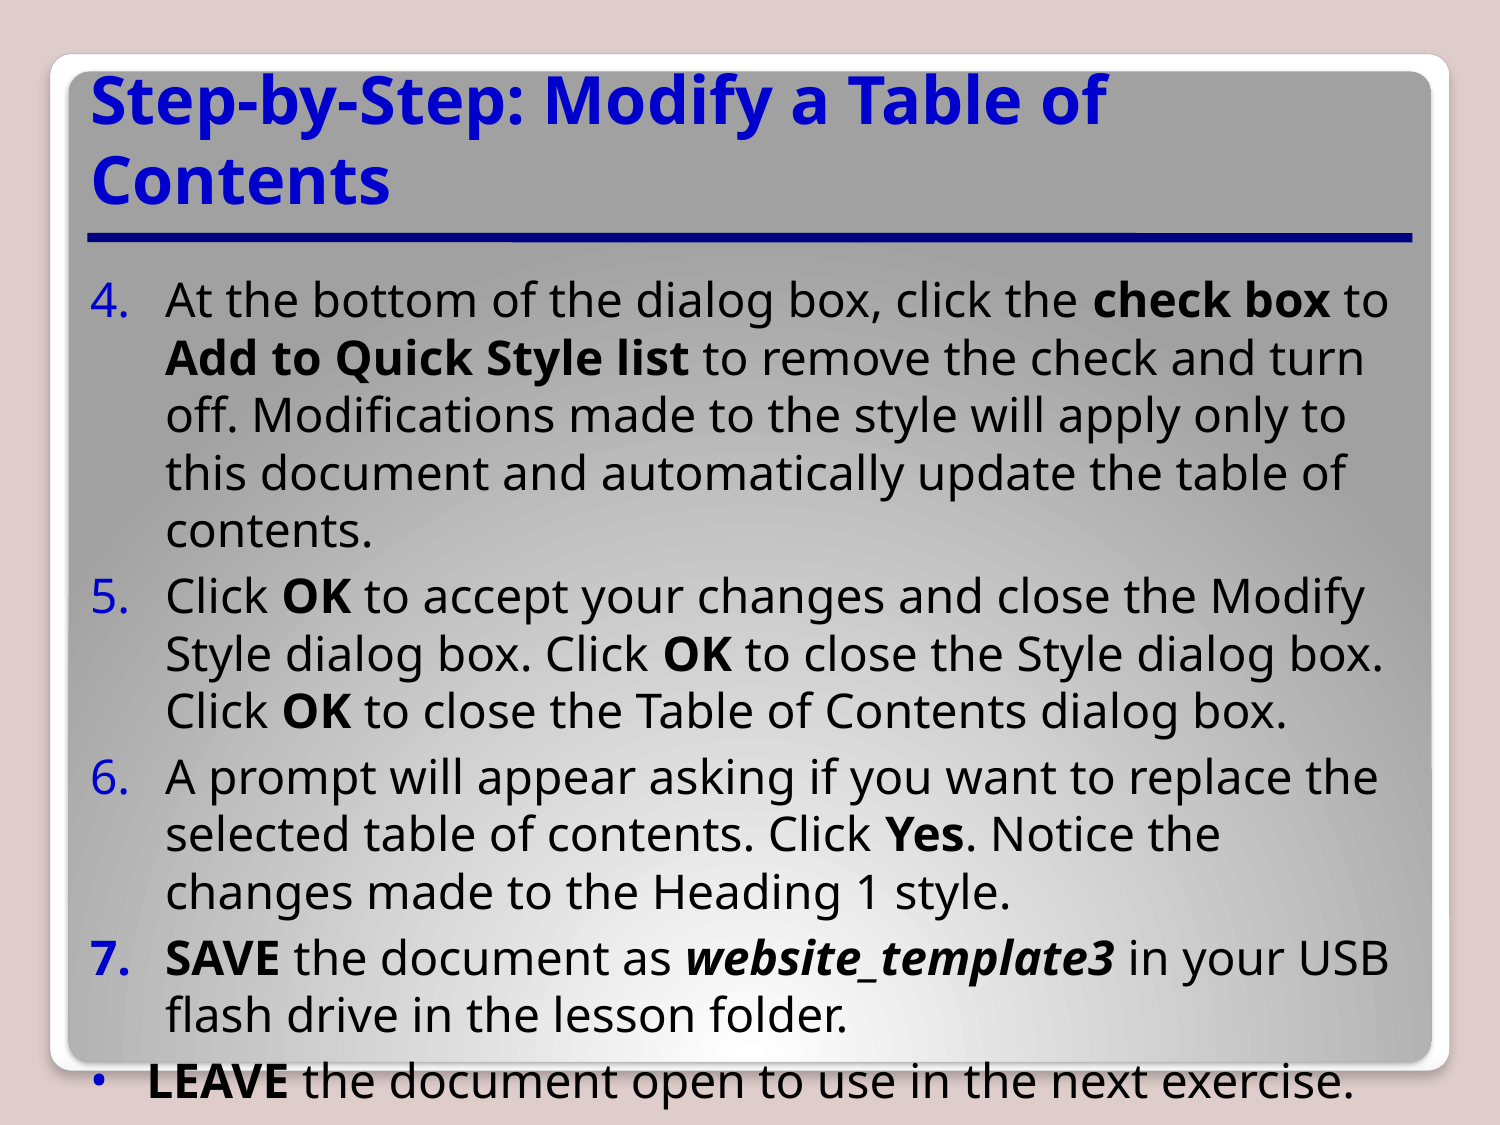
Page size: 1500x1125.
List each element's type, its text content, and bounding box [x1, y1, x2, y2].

list At the bottom of the dialog box, click the check box to Add to Quick Style list to remove the check and turn off. Modifications made to the style will apply only to this document and automatically update the table of contents. Click OK to accept your changes and close the Modify Style dialog box. Click OK to close the Style dialog box. Click OK to close the Table of Contents dialog box. A prompt will appear asking if you want to replace the selected table of contents. Click Yes. Notice the changes made to the Heading 1 style. SAVE the document as website_template3 in your USB flash drive in the lesson folder. LEAVE the document open to use in the next exercise. [74, 262, 1426, 1063]
title Step-by-Step: Modify a Table of Contents [74, 74, 1426, 226]
